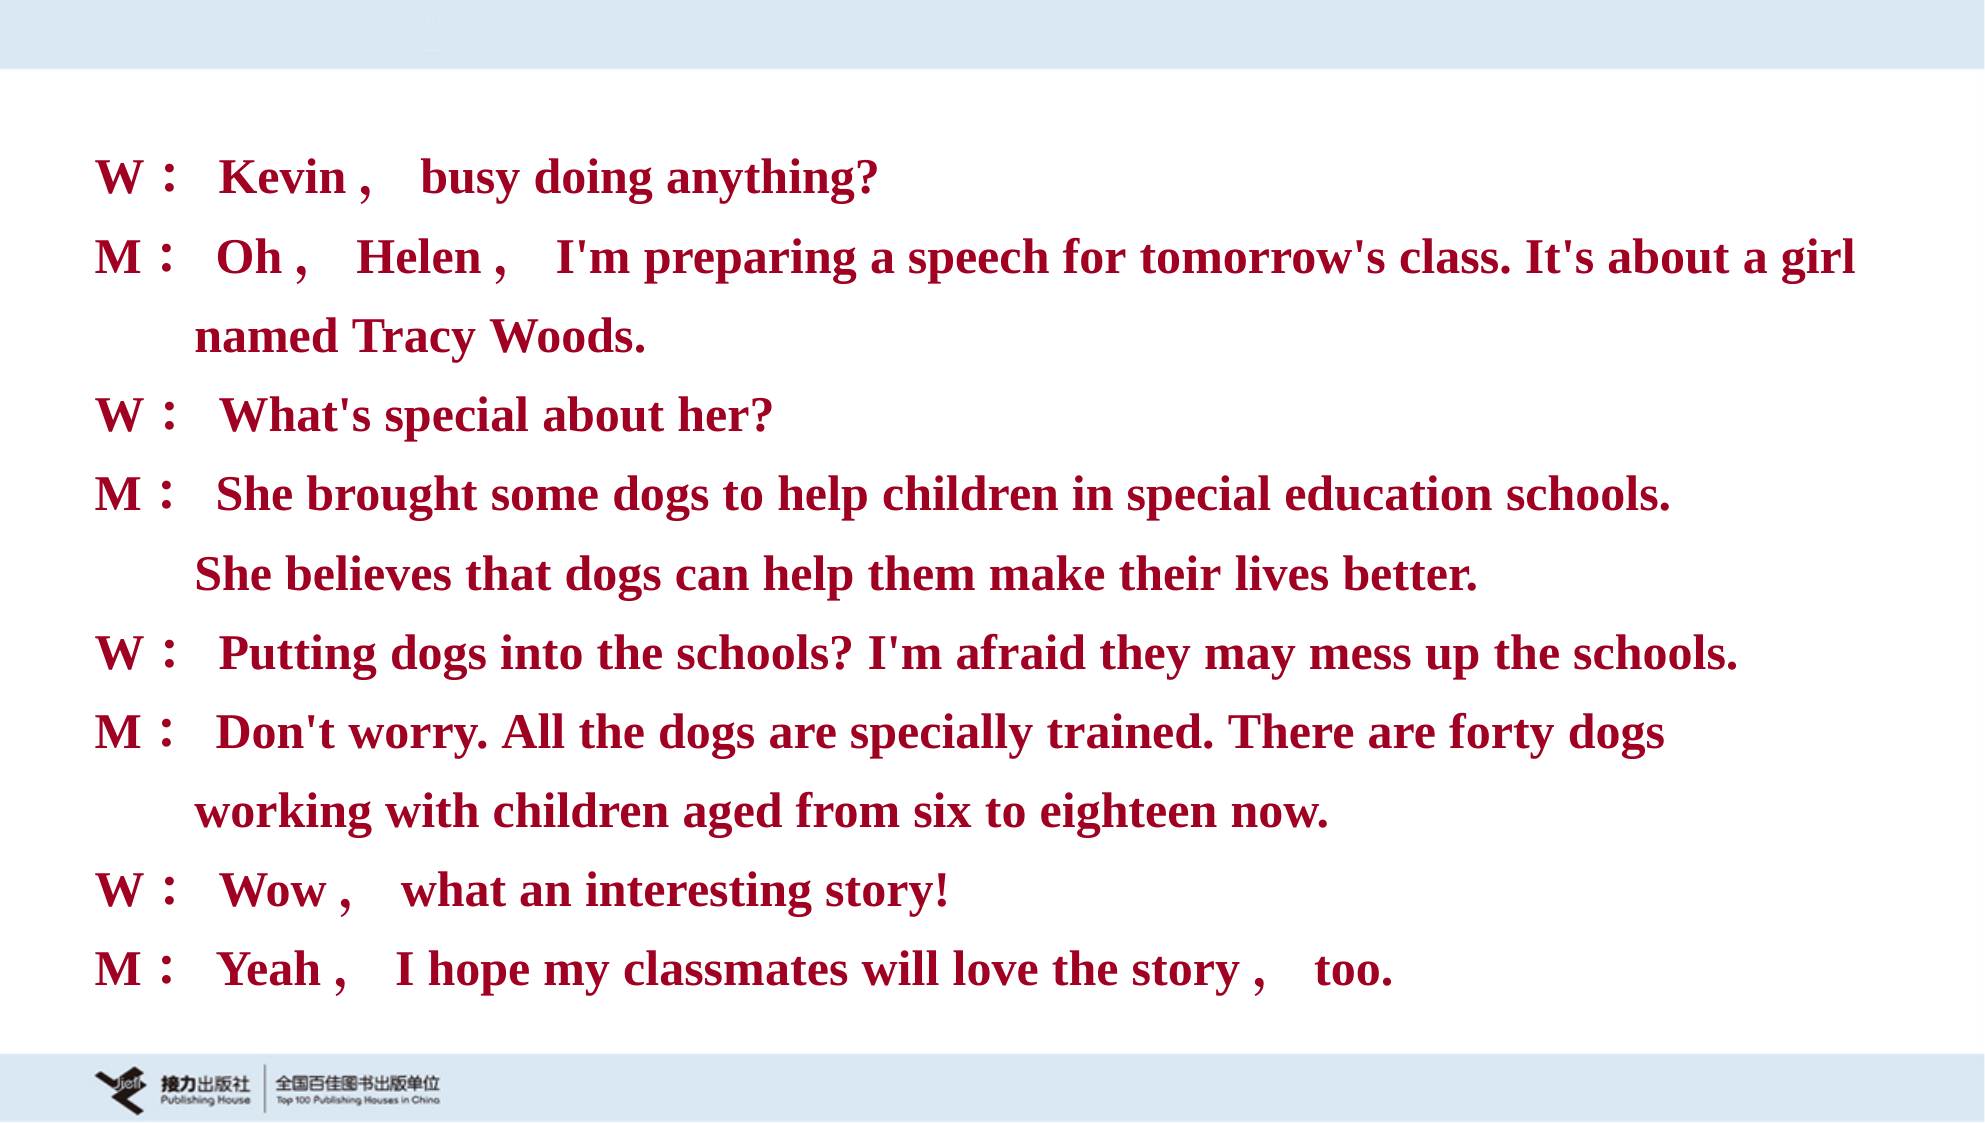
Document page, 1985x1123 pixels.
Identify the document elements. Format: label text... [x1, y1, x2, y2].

picture [0, 0, 1985, 1122]
text_box W：Kevin，busy doing anything? M：Oh，Helen，I'm preparing a speech for tomorrow's class. It's about a girl named Tracy Woods. W：What's special about her? M：She brought some dogs to help children in special education schools. She believes that dogs can help them make their lives better. W：Putting dogs into the schools? I'm afraid they may mess up the schools. M：Don't worry. All the dogs are specially trained. There are forty dogs working with children aged from six to eighteen now. W：Wow，what an interesting story! M：Yeah，I hope my classmates will love the story，too. [94, 124, 1892, 996]
